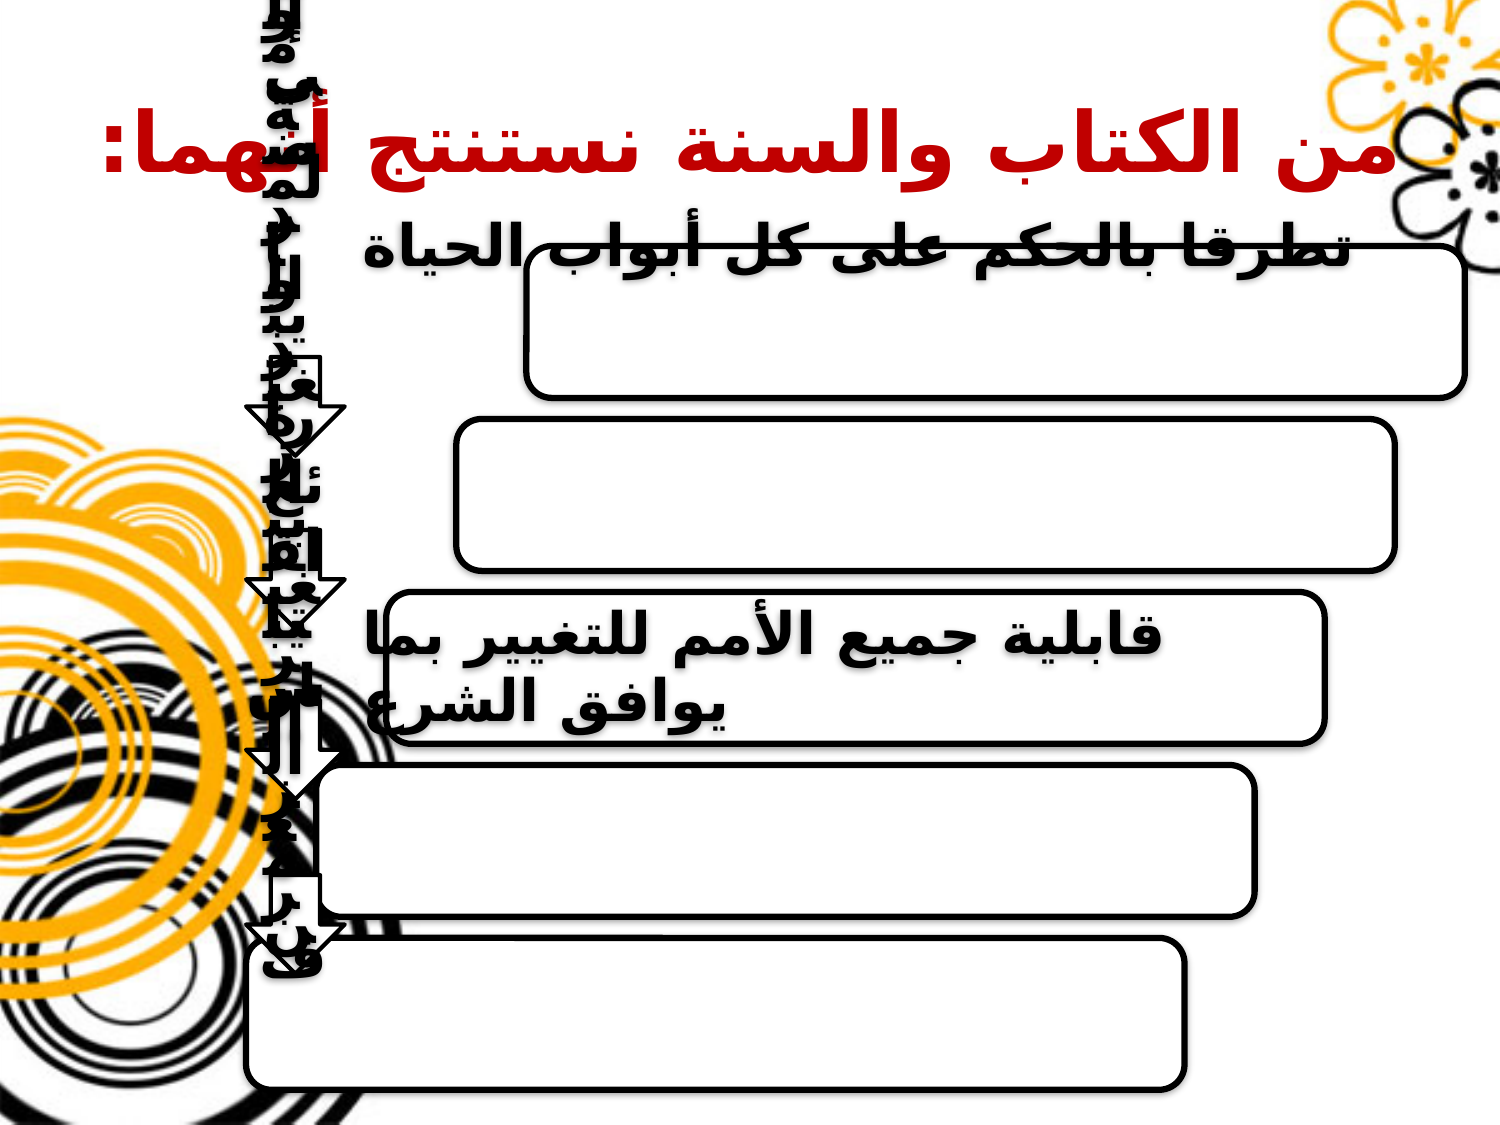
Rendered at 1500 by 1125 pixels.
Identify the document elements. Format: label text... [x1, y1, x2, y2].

title من الكتاب والسنة نستنتج أنهما: [75, 45, 1425, 233]
picture [280, 0, 290, 11]
picture [0, 0, 1500, 1125]
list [245, 245, 1466, 1091]
